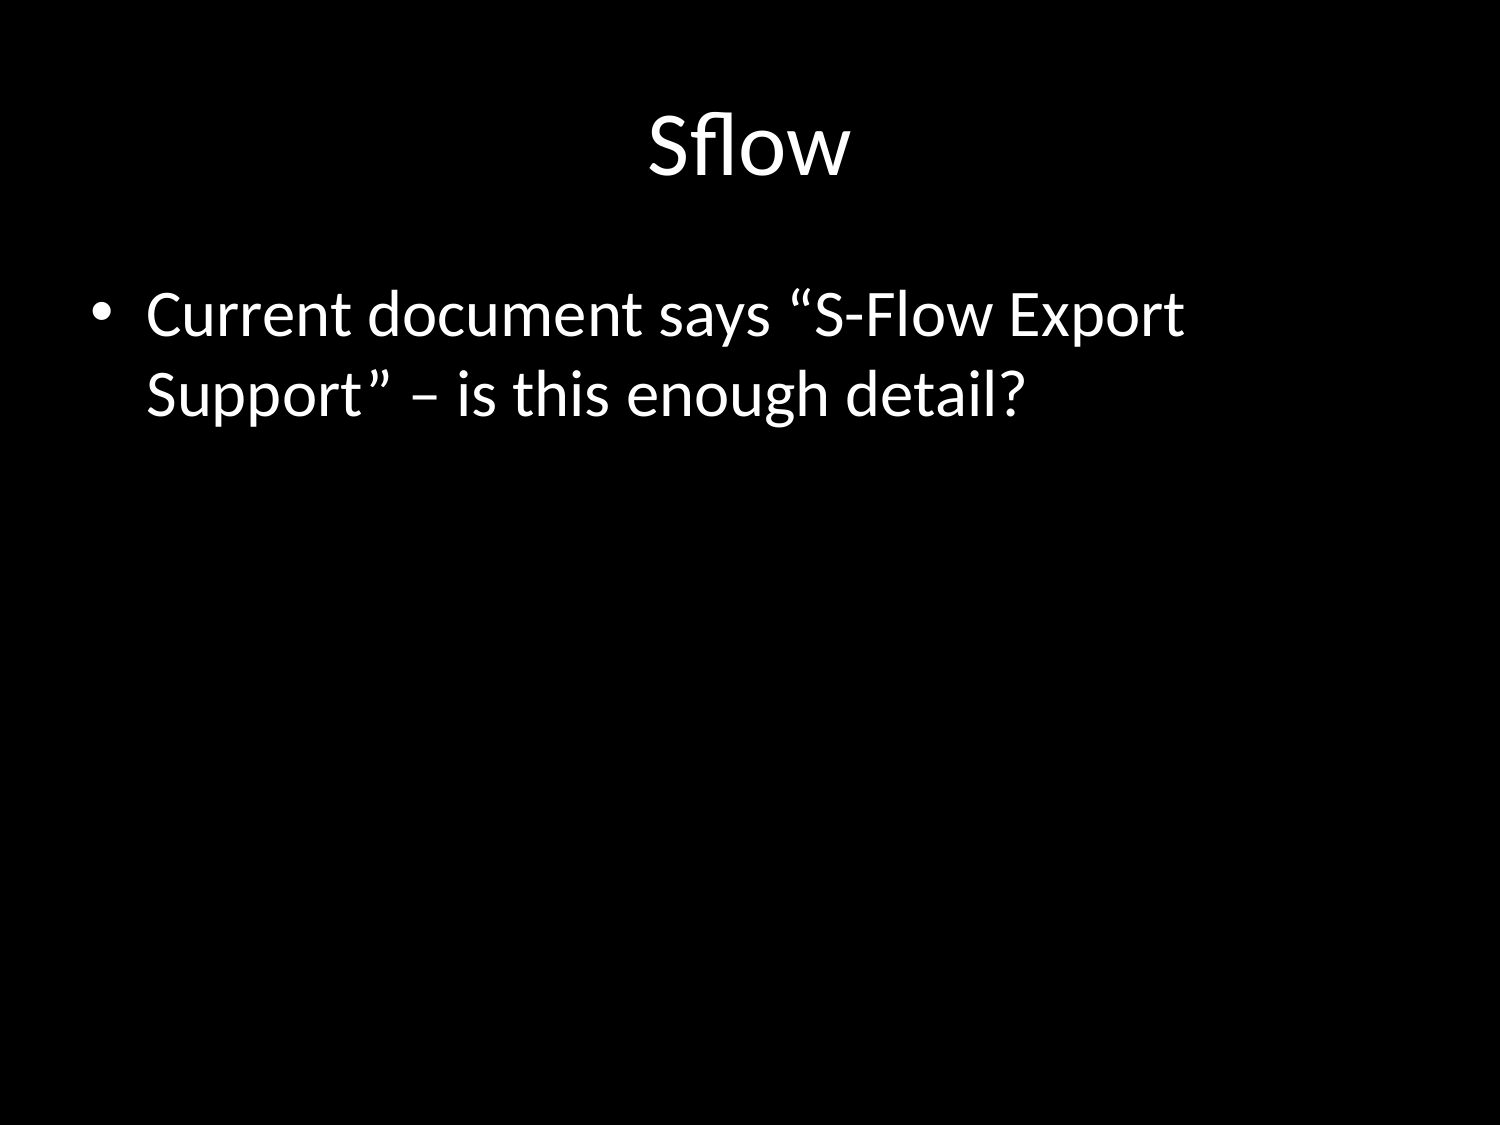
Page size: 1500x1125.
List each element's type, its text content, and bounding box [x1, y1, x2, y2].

title Sflow [75, 45, 1425, 233]
list Current document says “S-Flow Export Support” – is this enough detail? [75, 262, 1425, 1005]
